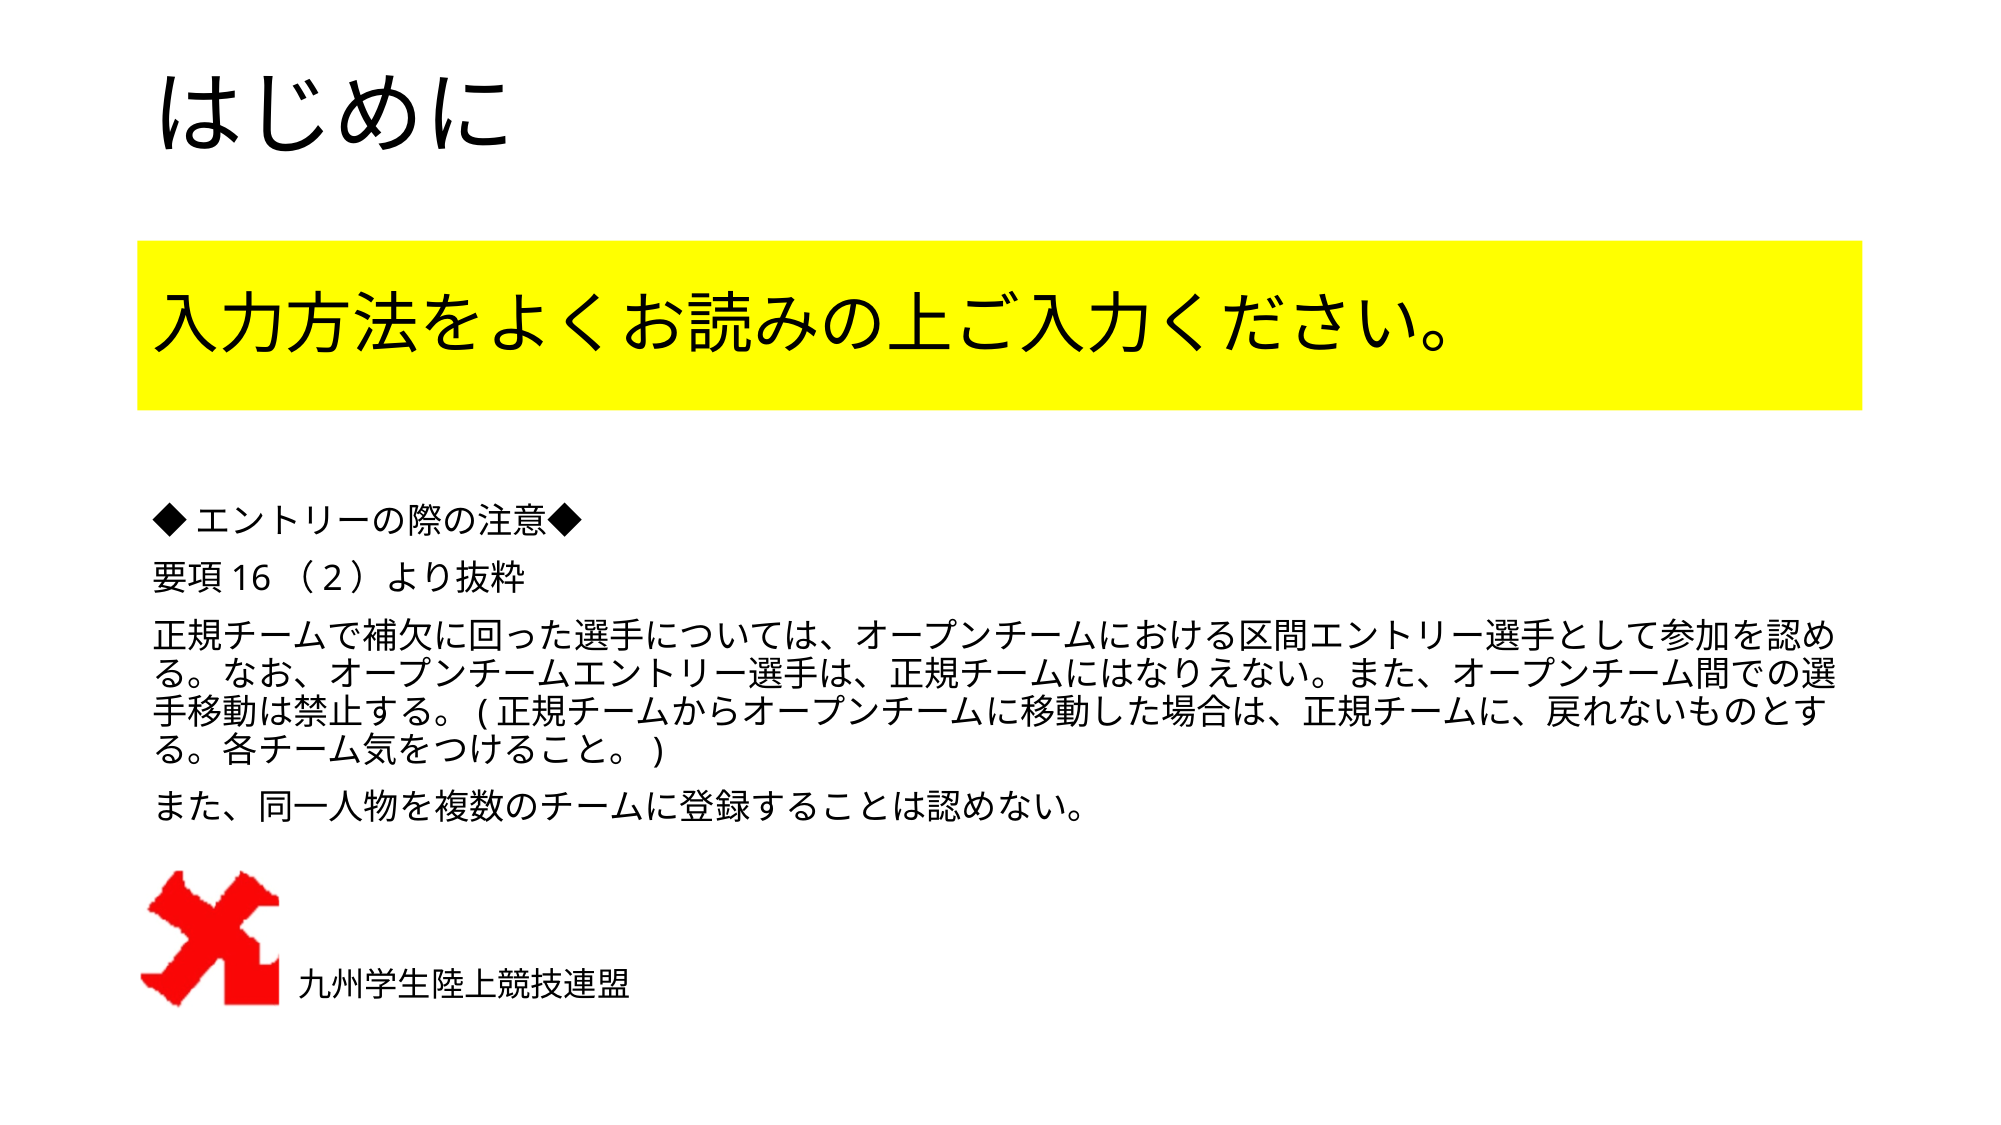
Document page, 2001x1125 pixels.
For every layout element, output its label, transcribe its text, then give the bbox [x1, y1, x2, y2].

text_box 入力方法をよくお読みの上ご入力ください。 [137, 240, 1863, 411]
list ◆エントリーの際の注意◆ 要項16（2）より抜粋 正規チームで補欠に回った選手については、オープンチームにおける区間エントリー選手として参加を認める。なお、オープンチームエントリー選手は、正規チームにはなりえない。また、オープンチーム間での選手移動は禁止する。(正規チームからオープンチームに移動した場合は、正規チームに、戻れないものとする。各チーム気をつけること。) また、同一人物を複数のチームに登録することは認めない。 [137, 495, 1863, 835]
picture [137, 863, 284, 1014]
title はじめに [137, 59, 1863, 174]
